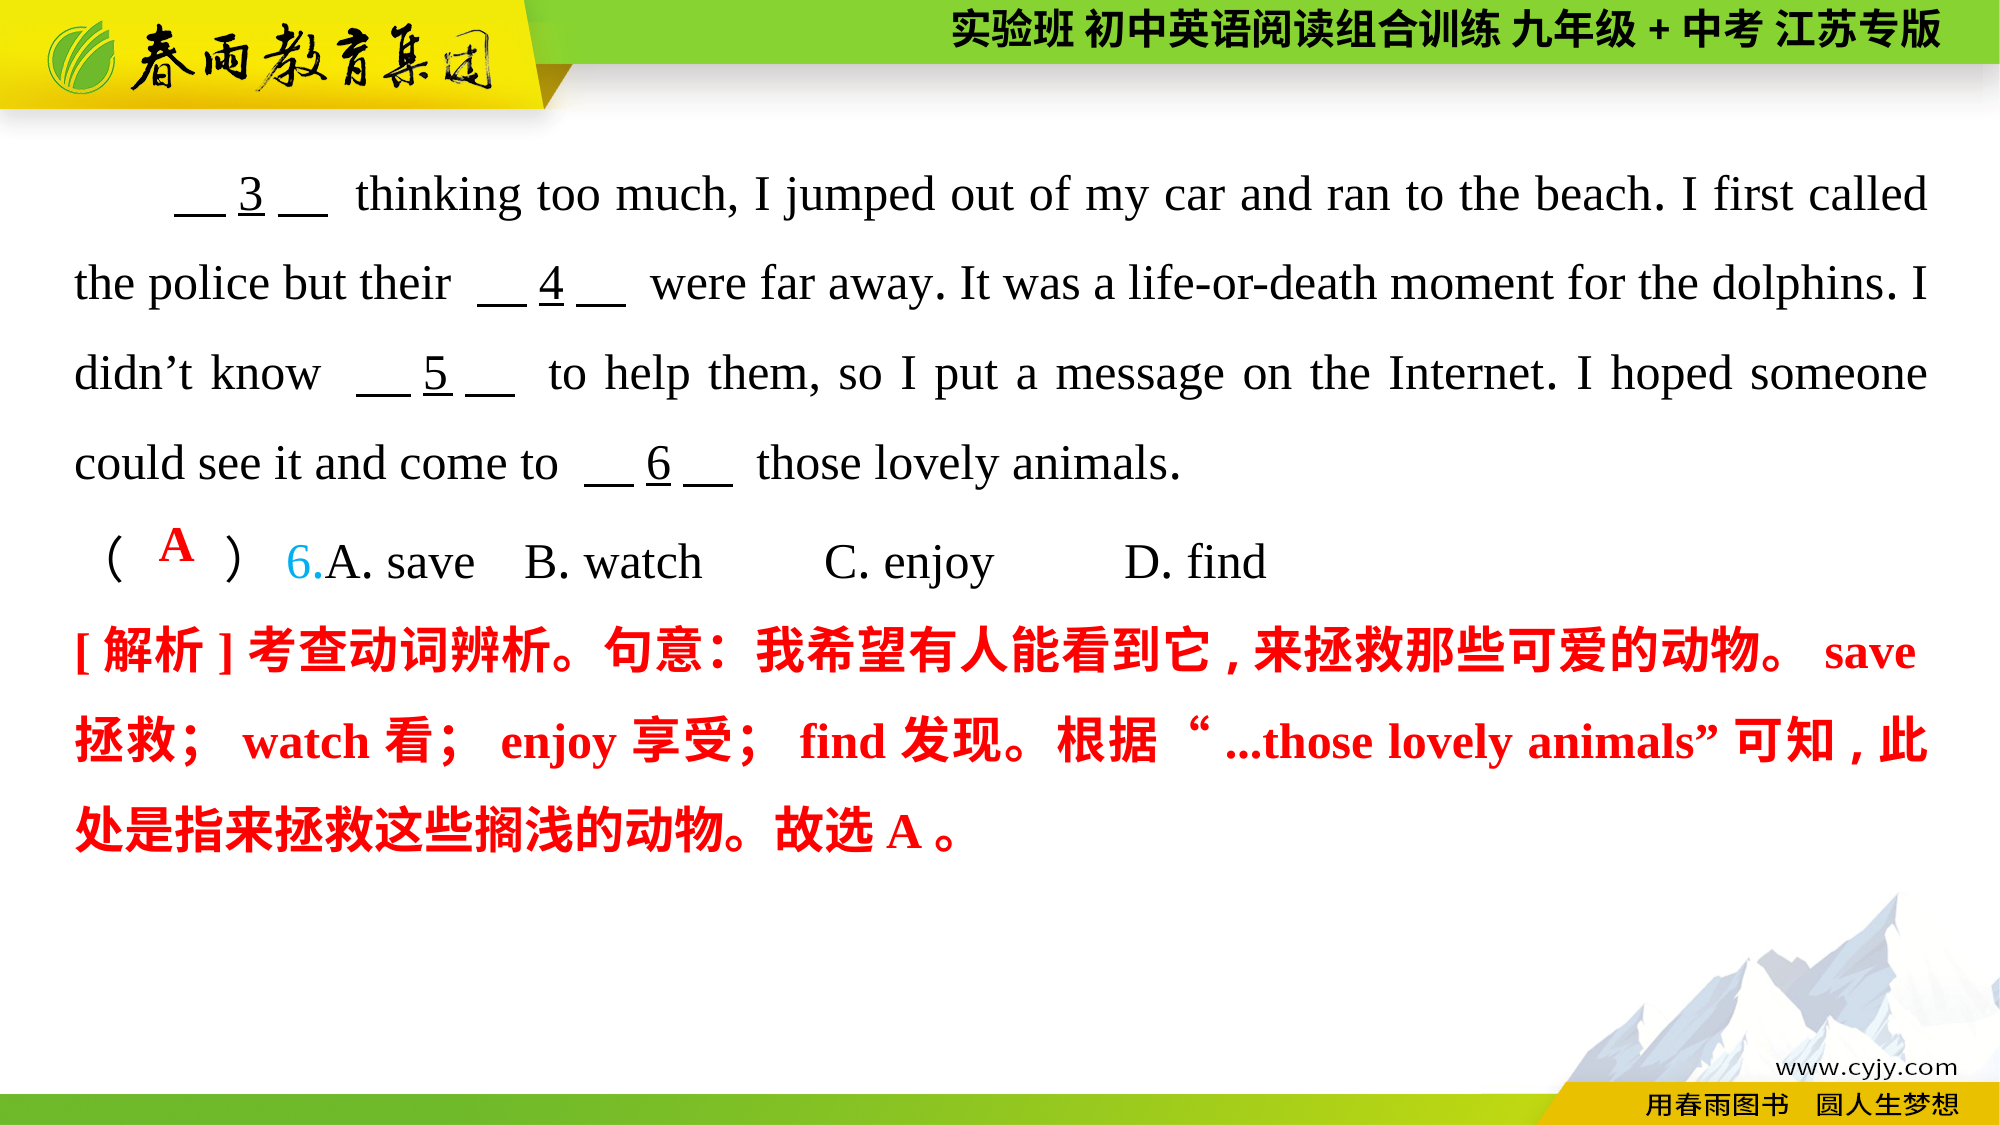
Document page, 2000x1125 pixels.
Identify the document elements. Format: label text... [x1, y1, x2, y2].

text_box A [143, 504, 210, 580]
text_box [解析]考查动词辨析。句意：我希望有人能看到它,来拯救那些可爱的动物。save拯救；watch看；enjoy享受；find发现。根据“...those lovely animals”可知,此处是指来拯救这些搁浅的动物。故选A。 [59, 581, 1944, 867]
picture [0, 0, 2000, 1125]
text_box （ ）6.A. save B. watch C. enjoy D. find [59, 491, 1944, 581]
list 3 thinking too much, I jumped out of my car and ran to the beach. I first called the police but their 4 were far away. It was a life-or-death moment for the dolphins. I didn’t know 5 to help them, so I put a message on the Internet. I hoped someone could see it and come to 6 those lovely animals. [59, 122, 1944, 490]
